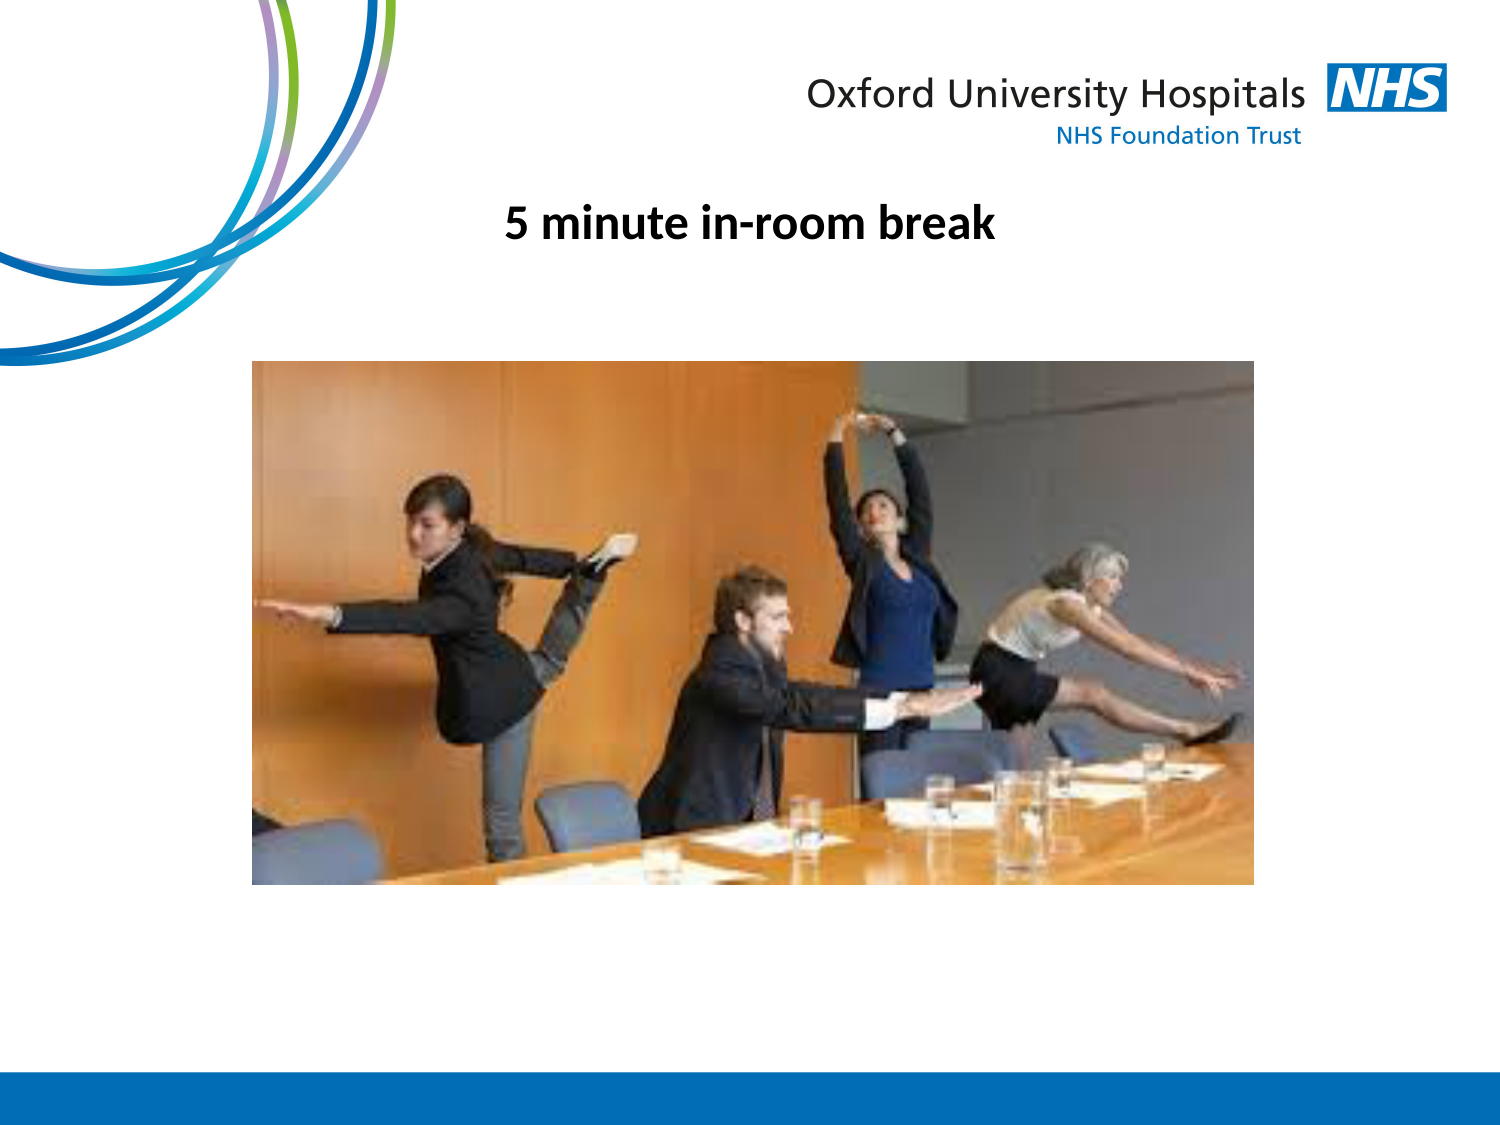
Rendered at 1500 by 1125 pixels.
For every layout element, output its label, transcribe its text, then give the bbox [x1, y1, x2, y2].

picture [0, 0, 1500, 1125]
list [252, 360, 1254, 885]
title 5 minute in-room break [75, 151, 1425, 289]
